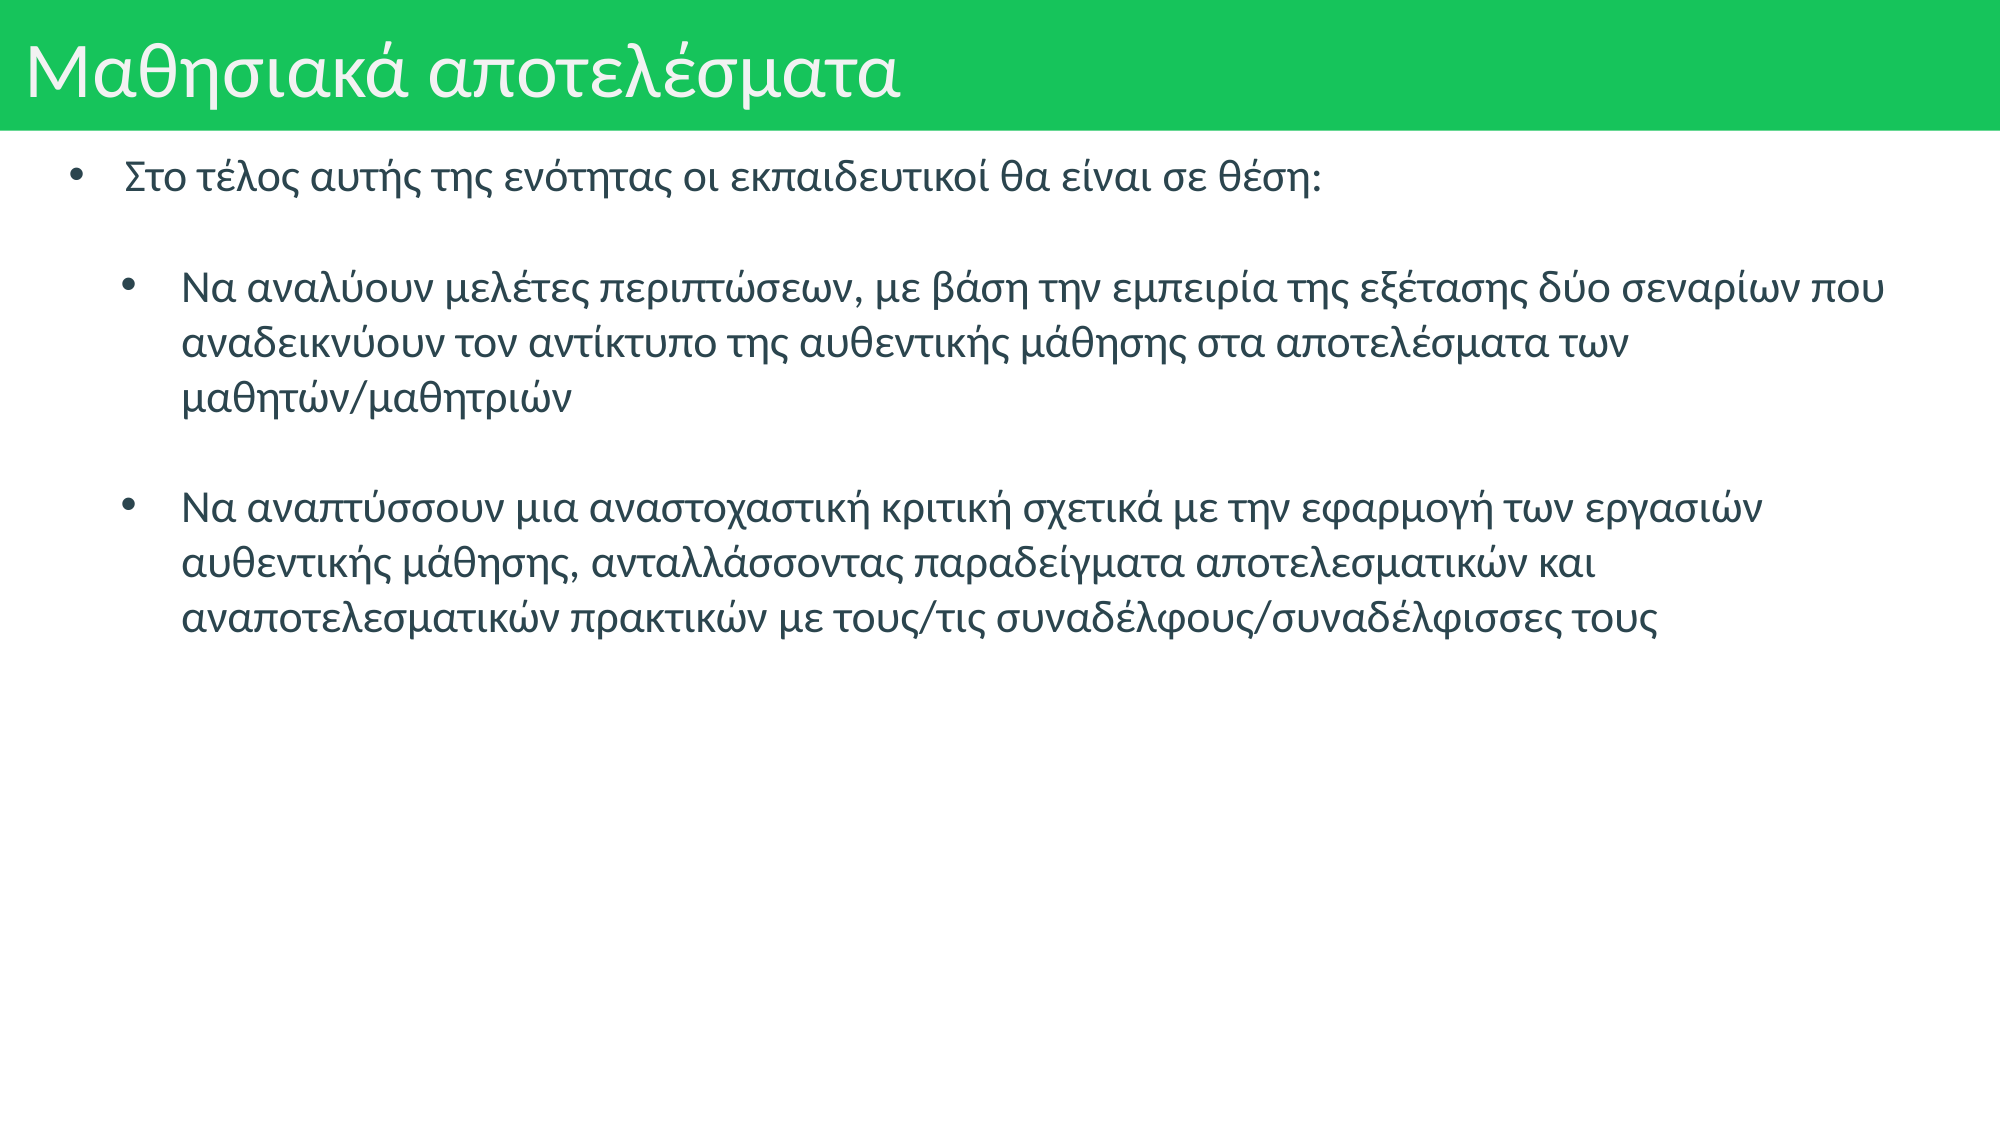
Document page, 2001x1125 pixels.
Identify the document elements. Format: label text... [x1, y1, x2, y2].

list Στο τέλος αυτής της ενότητας οι εκπαιδευτικοί θα είναι σε θέση: Να αναλύουν μελέτες περιπτώσεων, με βάση την εμπειρία της εξέτασης δύο σεναρίων που αναδεικνύουν τον αντίκτυπο της αυθεντικής μάθησης στα αποτελέσματα των μαθητών/μαθητριών Να αναπτύσσουν μια αναστοχαστική κριτική σχετικά με την εφαρμογή των εργασιών αυθεντικής μάθησης, ανταλλάσσοντας παραδείγματα αποτελεσματικών και αναποτελεσματικών πρακτικών με τους/τις συναδέλφους/συναδέλφισσες τους [16, 144, 1976, 1108]
title Μαθησιακά αποτελέσματα [16, 13, 1976, 131]
